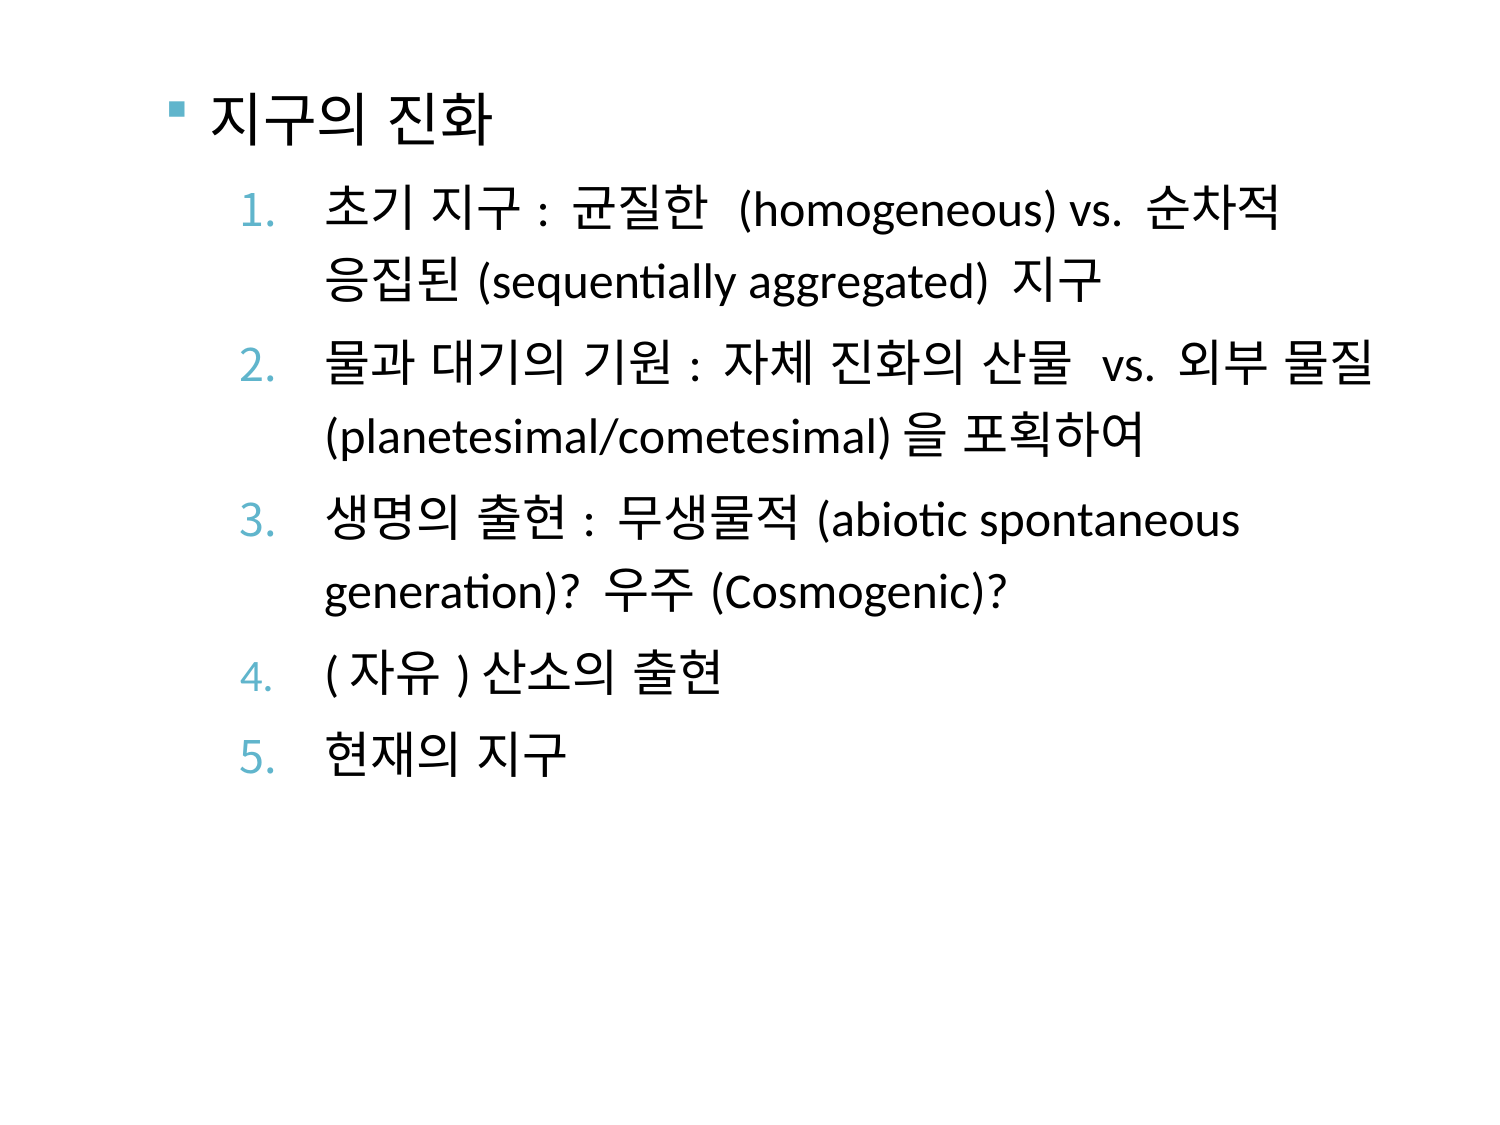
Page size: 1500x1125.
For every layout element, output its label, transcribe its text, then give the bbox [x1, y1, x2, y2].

text_box 지구의 진화 초기 지구: 균질한 (homogeneous) vs. 순차적 응집된(sequentially aggregated) 지구 물과 대기의 기원: 자체 진화의 산물 vs. 외부 물질(planetesimal/cometesimal)을 포획하여 생명의 출현: 무생물적(abiotic spontaneous generation)? 우주(Cosmogenic)? (자유)산소의 출현 현재의 지구 [74, 66, 1425, 1071]
